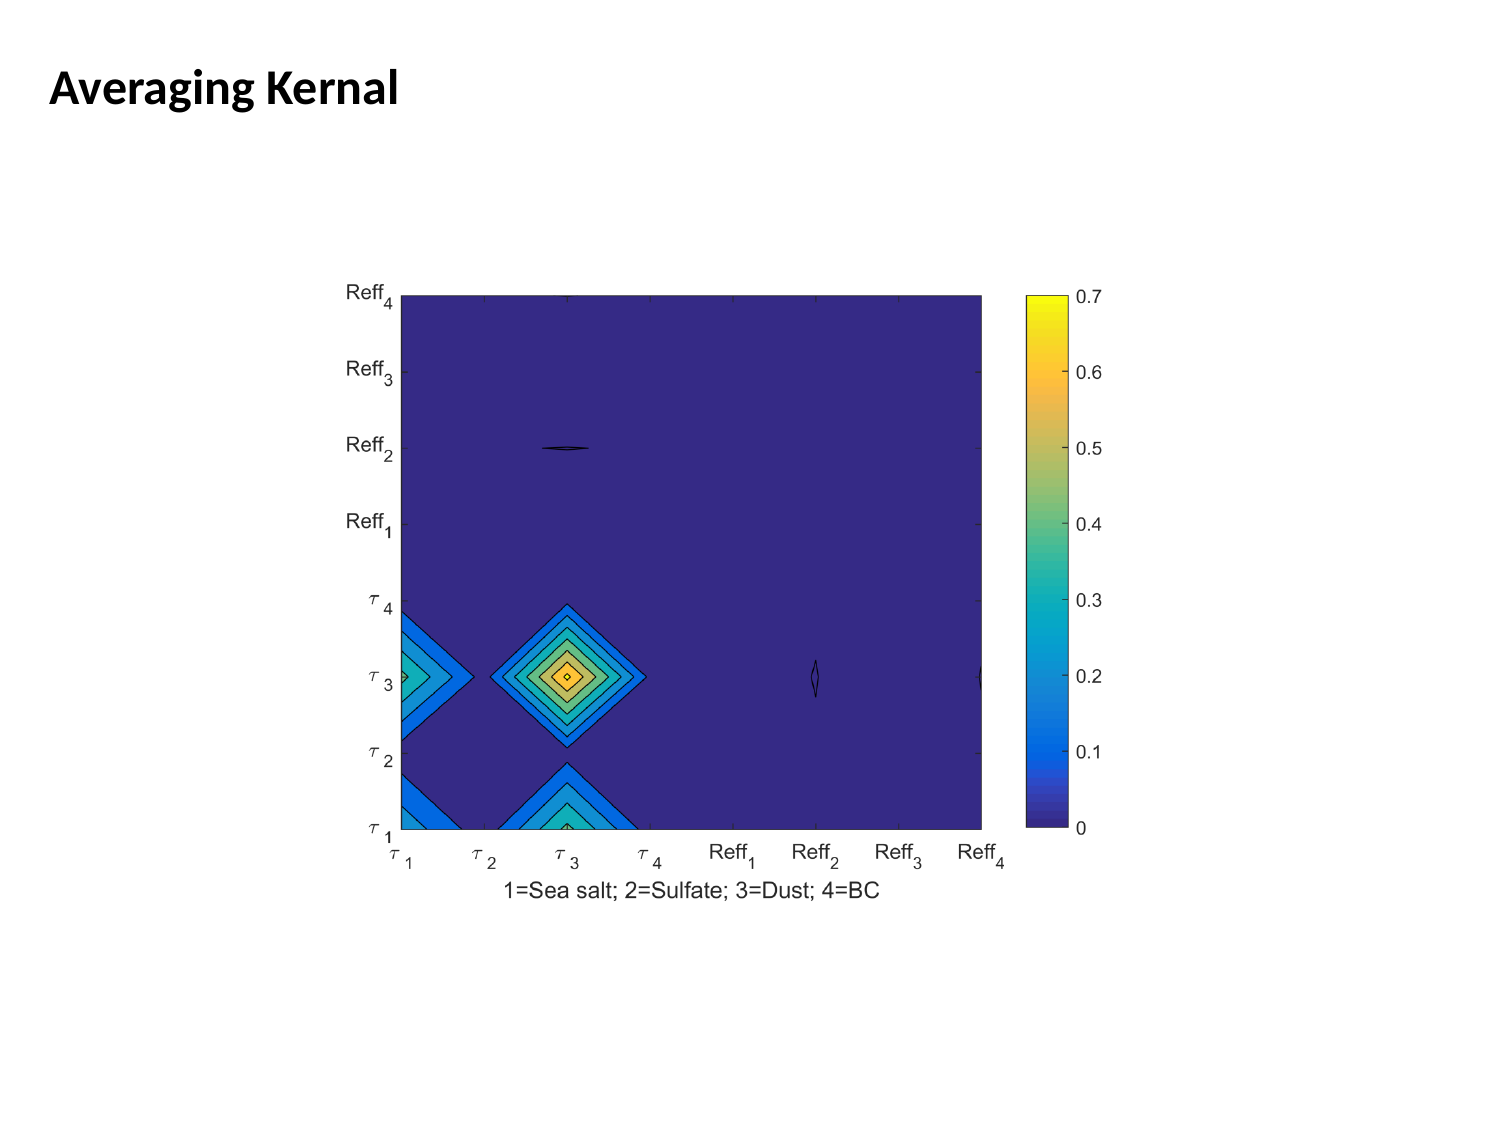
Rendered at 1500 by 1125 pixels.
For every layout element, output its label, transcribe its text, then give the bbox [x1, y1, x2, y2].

picture [304, 245, 1180, 903]
text_box Averaging Kernal [35, 46, 1430, 122]
